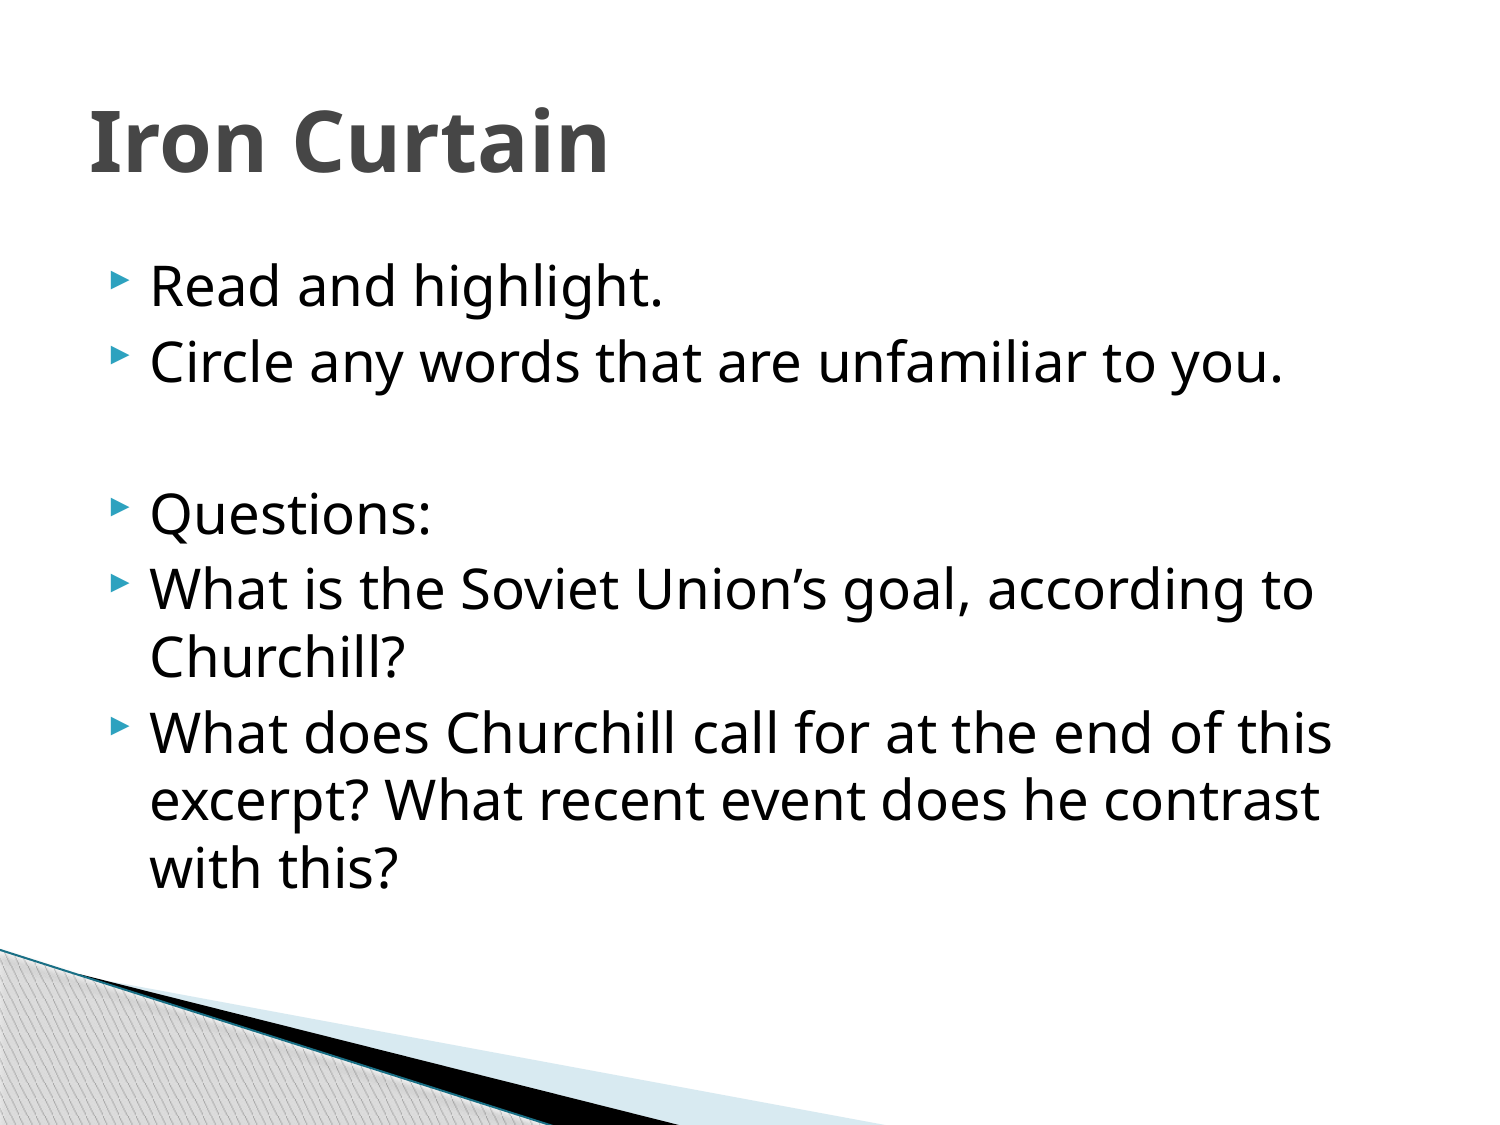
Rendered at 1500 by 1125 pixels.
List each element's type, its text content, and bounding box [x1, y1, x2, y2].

title Iron Curtain [75, 45, 1425, 233]
list Read and highlight. Circle any words that are unfamiliar to you. Questions: What is the Soviet Union’s goal, according to Churchill? What does Churchill call for at the end of this excerpt? What recent event does he contrast with this? [75, 243, 1425, 986]
